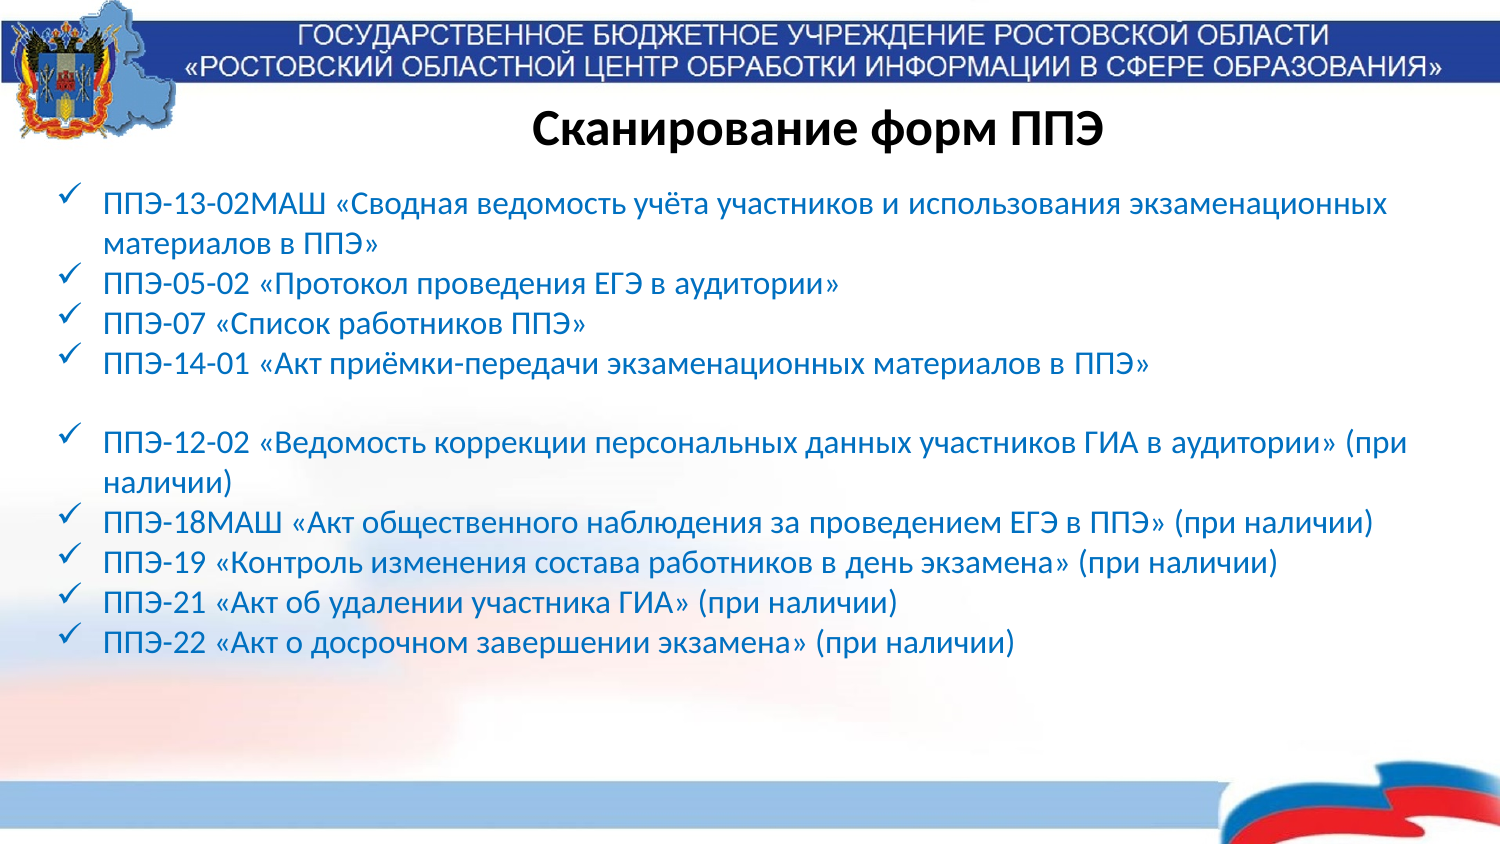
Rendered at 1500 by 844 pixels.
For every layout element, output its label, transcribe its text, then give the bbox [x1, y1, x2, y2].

text_box ППЭ-13-02МАШ «Сводная ведомость учёта участников и использования экзаменационных материалов в ППЭ» ППЭ-05-02 «Протокол проведения ЕГЭ в аудитории» ППЭ-07 «Список работников ППЭ» ППЭ-14-01 «Акт приёмки-передачи экзаменационных материалов в ППЭ» ППЭ-12-02 «Ведомость коррекции персональных данных участников ГИА в аудитории» (при наличии) ППЭ-18МАШ «Акт общественного наблюдения за проведением ЕГЭ в ППЭ» (при наличии) ППЭ-19 «Контроль изменения состава работников в день экзамена» (при наличии) ППЭ-21 «Акт об удалении участника ГИА» (при наличии) ППЭ-22 «Акт о досрочном завершении экзамена» (при наличии) [41, 173, 1471, 698]
title Сканирование форм ППЭ [171, 81, 1465, 173]
picture [0, 0, 1500, 844]
